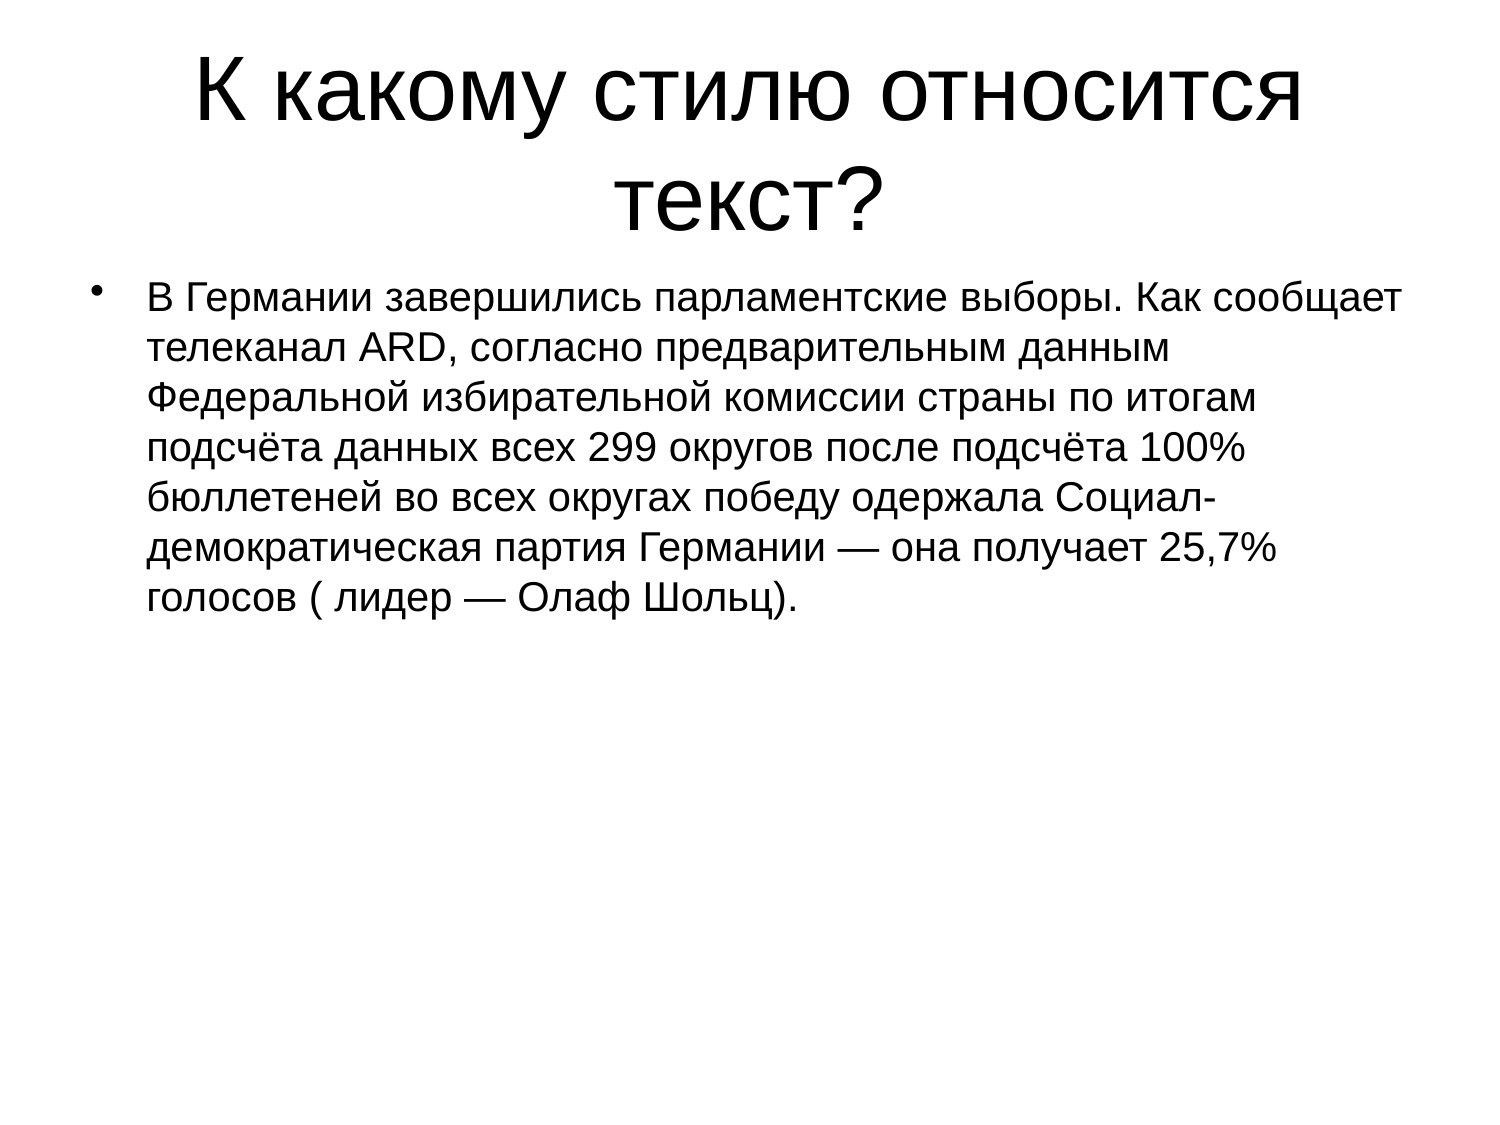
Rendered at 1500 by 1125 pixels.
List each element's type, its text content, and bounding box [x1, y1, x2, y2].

list В Германии завершились парламентские выборы. Как сообщает телеканал ARD, согласно предварительным данным Федеральной избирательной комиссии страны по итогам подсчёта данных всех 299 округов после подсчёта 100% бюллетеней во всех округах победу одержала Социал-демократическая партия Германии — она получает 25,7% голосов ( лидер — Олаф Шольц). [75, 262, 1425, 1005]
title К какому стилю относится текст? [75, 45, 1425, 233]
